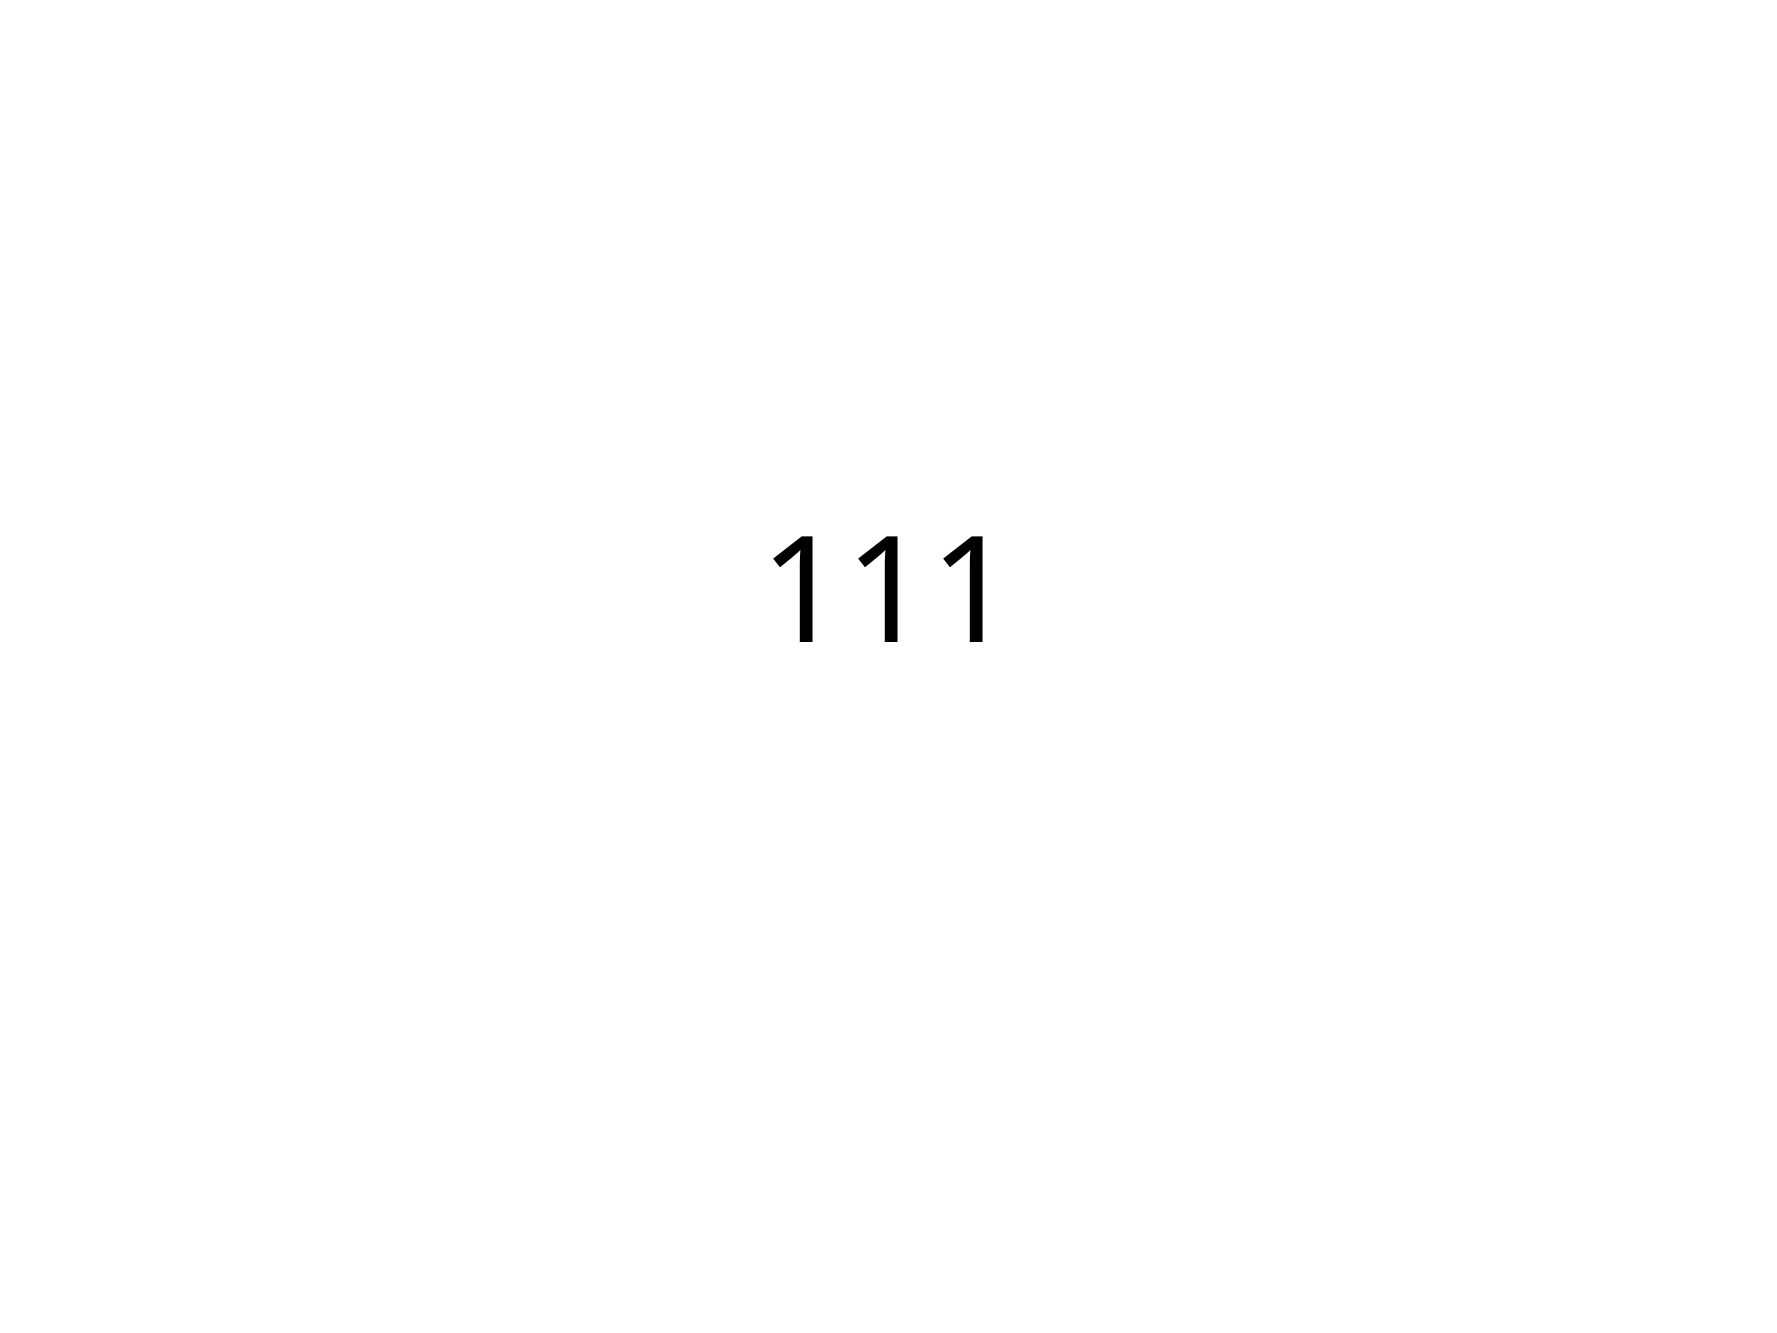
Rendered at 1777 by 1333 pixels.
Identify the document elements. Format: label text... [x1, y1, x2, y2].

title 111 [133, 217, 1643, 682]
